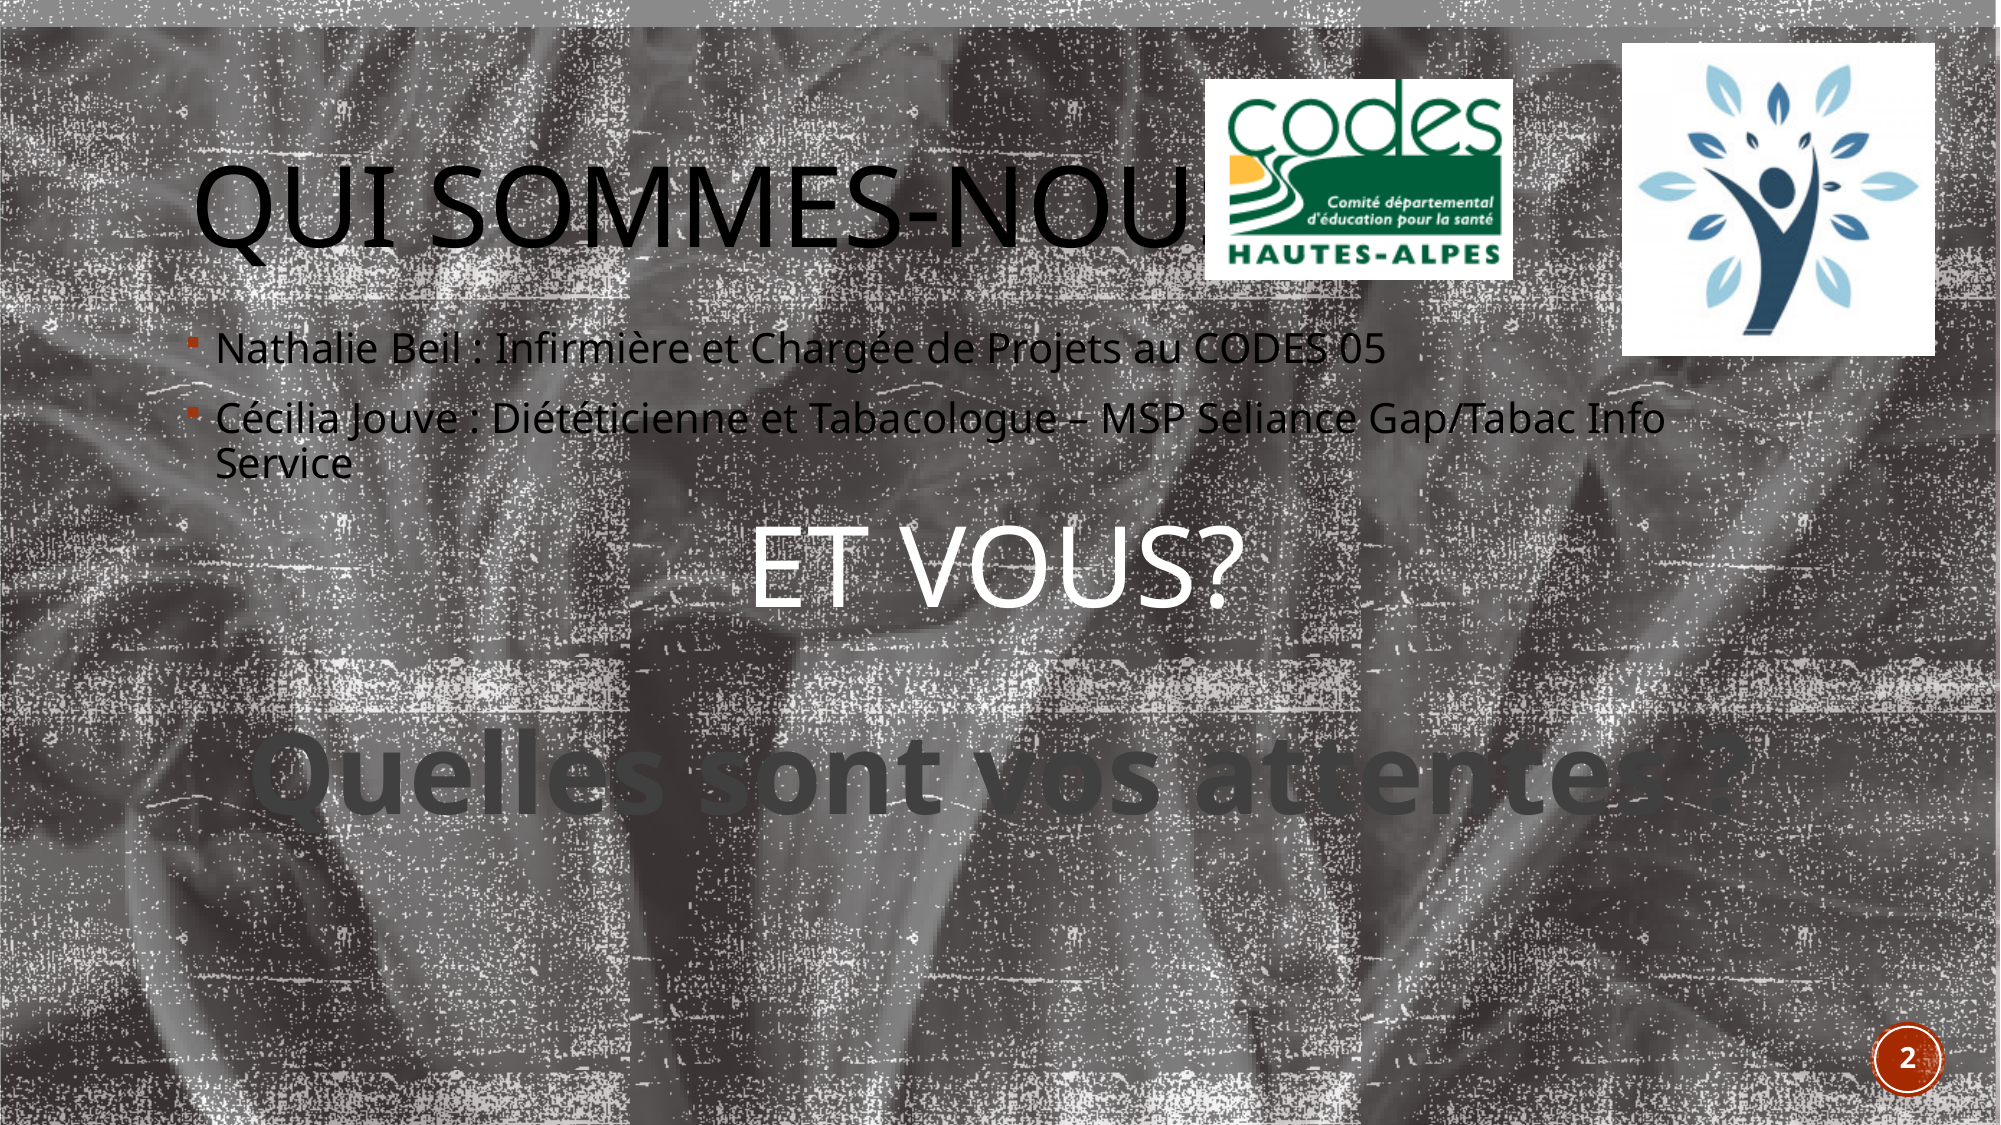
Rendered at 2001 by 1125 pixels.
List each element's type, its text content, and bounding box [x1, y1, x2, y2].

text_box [1873, 1025, 1943, 1095]
picture [2, 29, 1998, 1125]
text_box Et Vous? [0, 0, 1997, 27]
